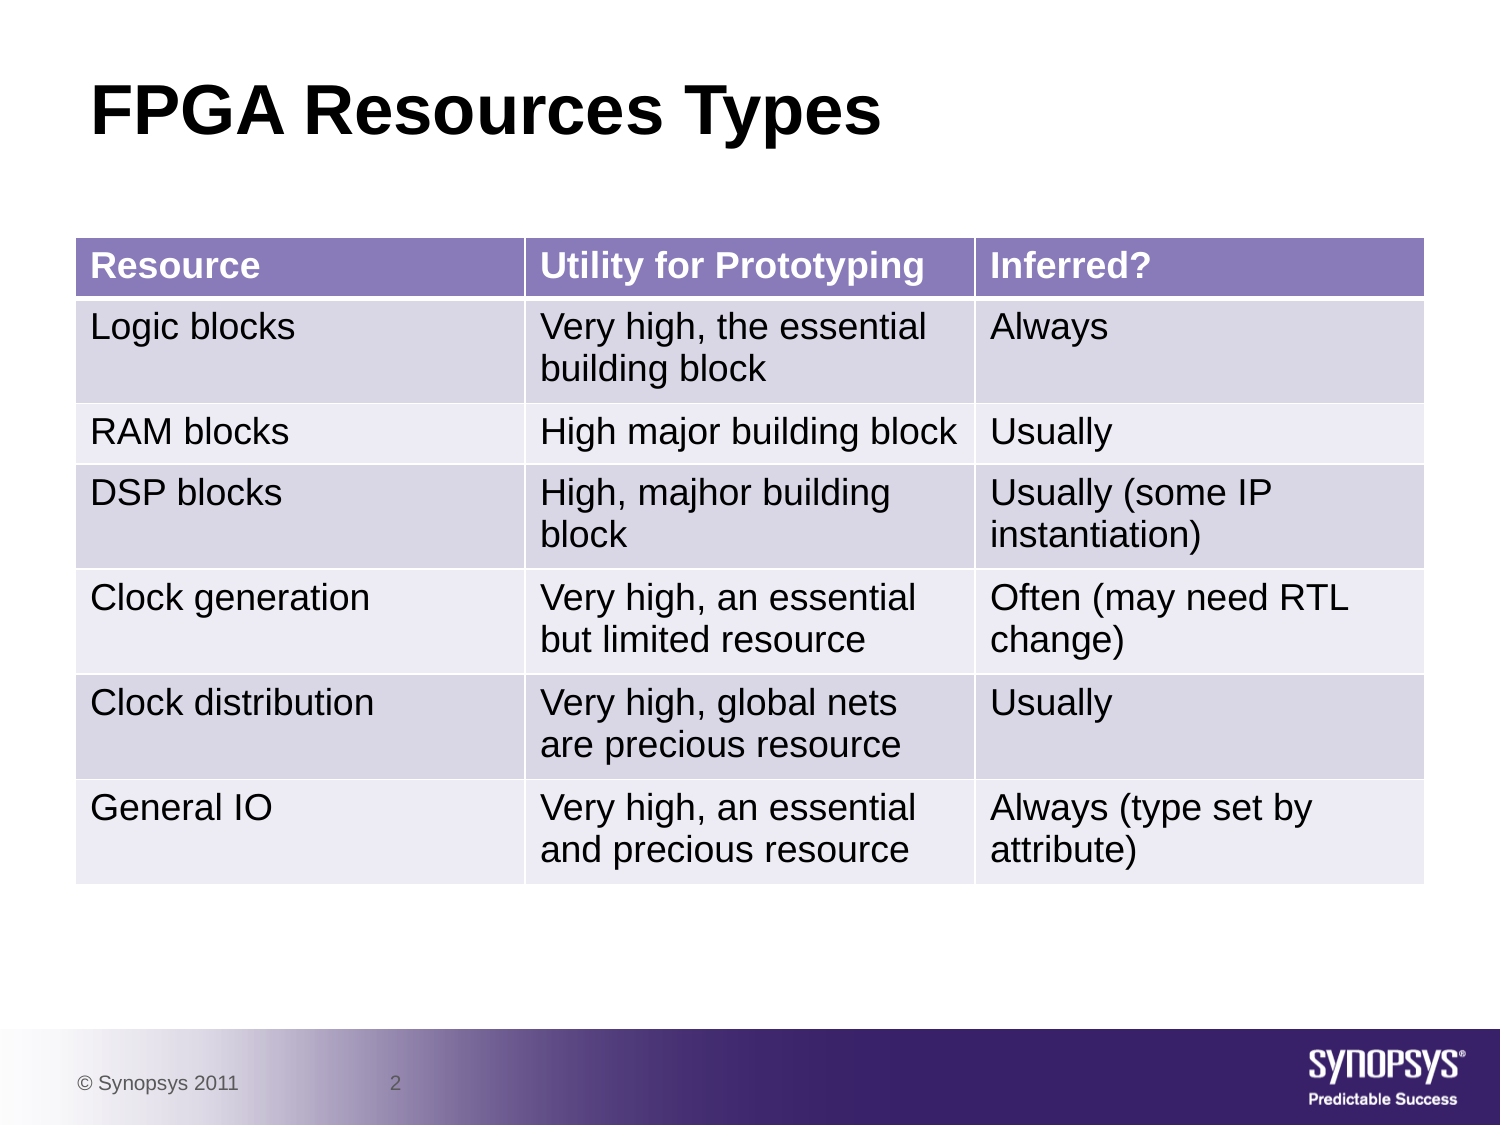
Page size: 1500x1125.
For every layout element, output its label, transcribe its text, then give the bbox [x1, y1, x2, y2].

table_cell DSP blocks [76, 465, 524, 568]
table_cell Always (type set by attribute) [976, 780, 1424, 884]
table_header Inferred? [976, 238, 1424, 296]
title FPGA Resources Types [75, 12, 1500, 200]
picture [0, 1029, 1500, 1125]
table_cell Usually (some IP instantiation) [976, 465, 1424, 568]
table_cell Always [976, 301, 1424, 403]
table_cell Clock generation [76, 570, 524, 673]
table_cell Usually [976, 404, 1424, 463]
table_cell Often (may need RTL change) [976, 570, 1424, 673]
table_cell Usually [976, 675, 1424, 779]
table_cell Very high, the essential building block [526, 301, 974, 403]
table_cell General IO [76, 780, 524, 884]
table_cell Very high, global nets are precious resource [526, 675, 974, 779]
table_header Utility for Prototyping [526, 238, 974, 296]
table_cell Logic blocks [76, 301, 524, 403]
table_cell RAM blocks [76, 404, 524, 463]
table_cell High major building block [526, 404, 974, 463]
table_cell Very high, an essential but limited resource [526, 570, 974, 673]
table_header Resource [76, 238, 524, 296]
table_cell High, majhor building block [526, 465, 974, 568]
table_cell Clock distribution [76, 675, 524, 779]
table_cell Very high, an essential and precious resource [526, 780, 974, 884]
